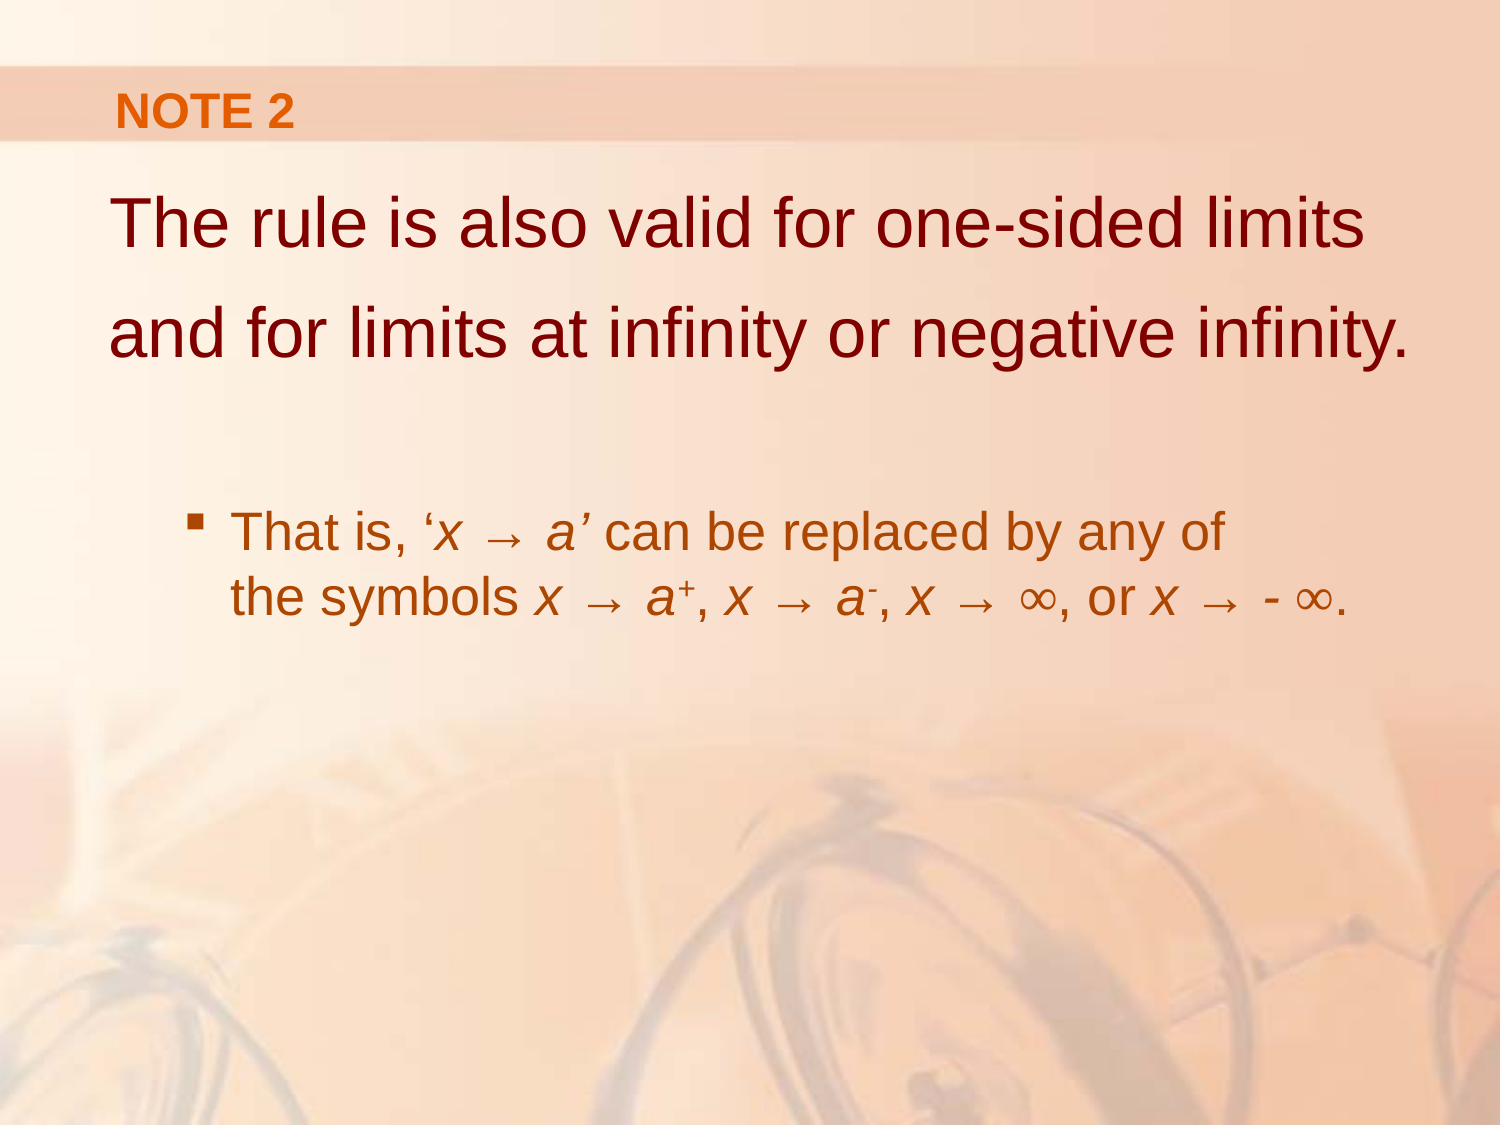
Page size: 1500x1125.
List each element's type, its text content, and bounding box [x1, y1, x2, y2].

title NOTE 2 [99, 60, 976, 142]
picture [0, 0, 1500, 1125]
list The rule is also valid for one-sided limits and for limits at infinity or negative infinity. That is, ‘x → a’ can be replaced by any of the symbols x → a+, x → a-, x → ∞, or x → - ∞. [93, 142, 1500, 1107]
